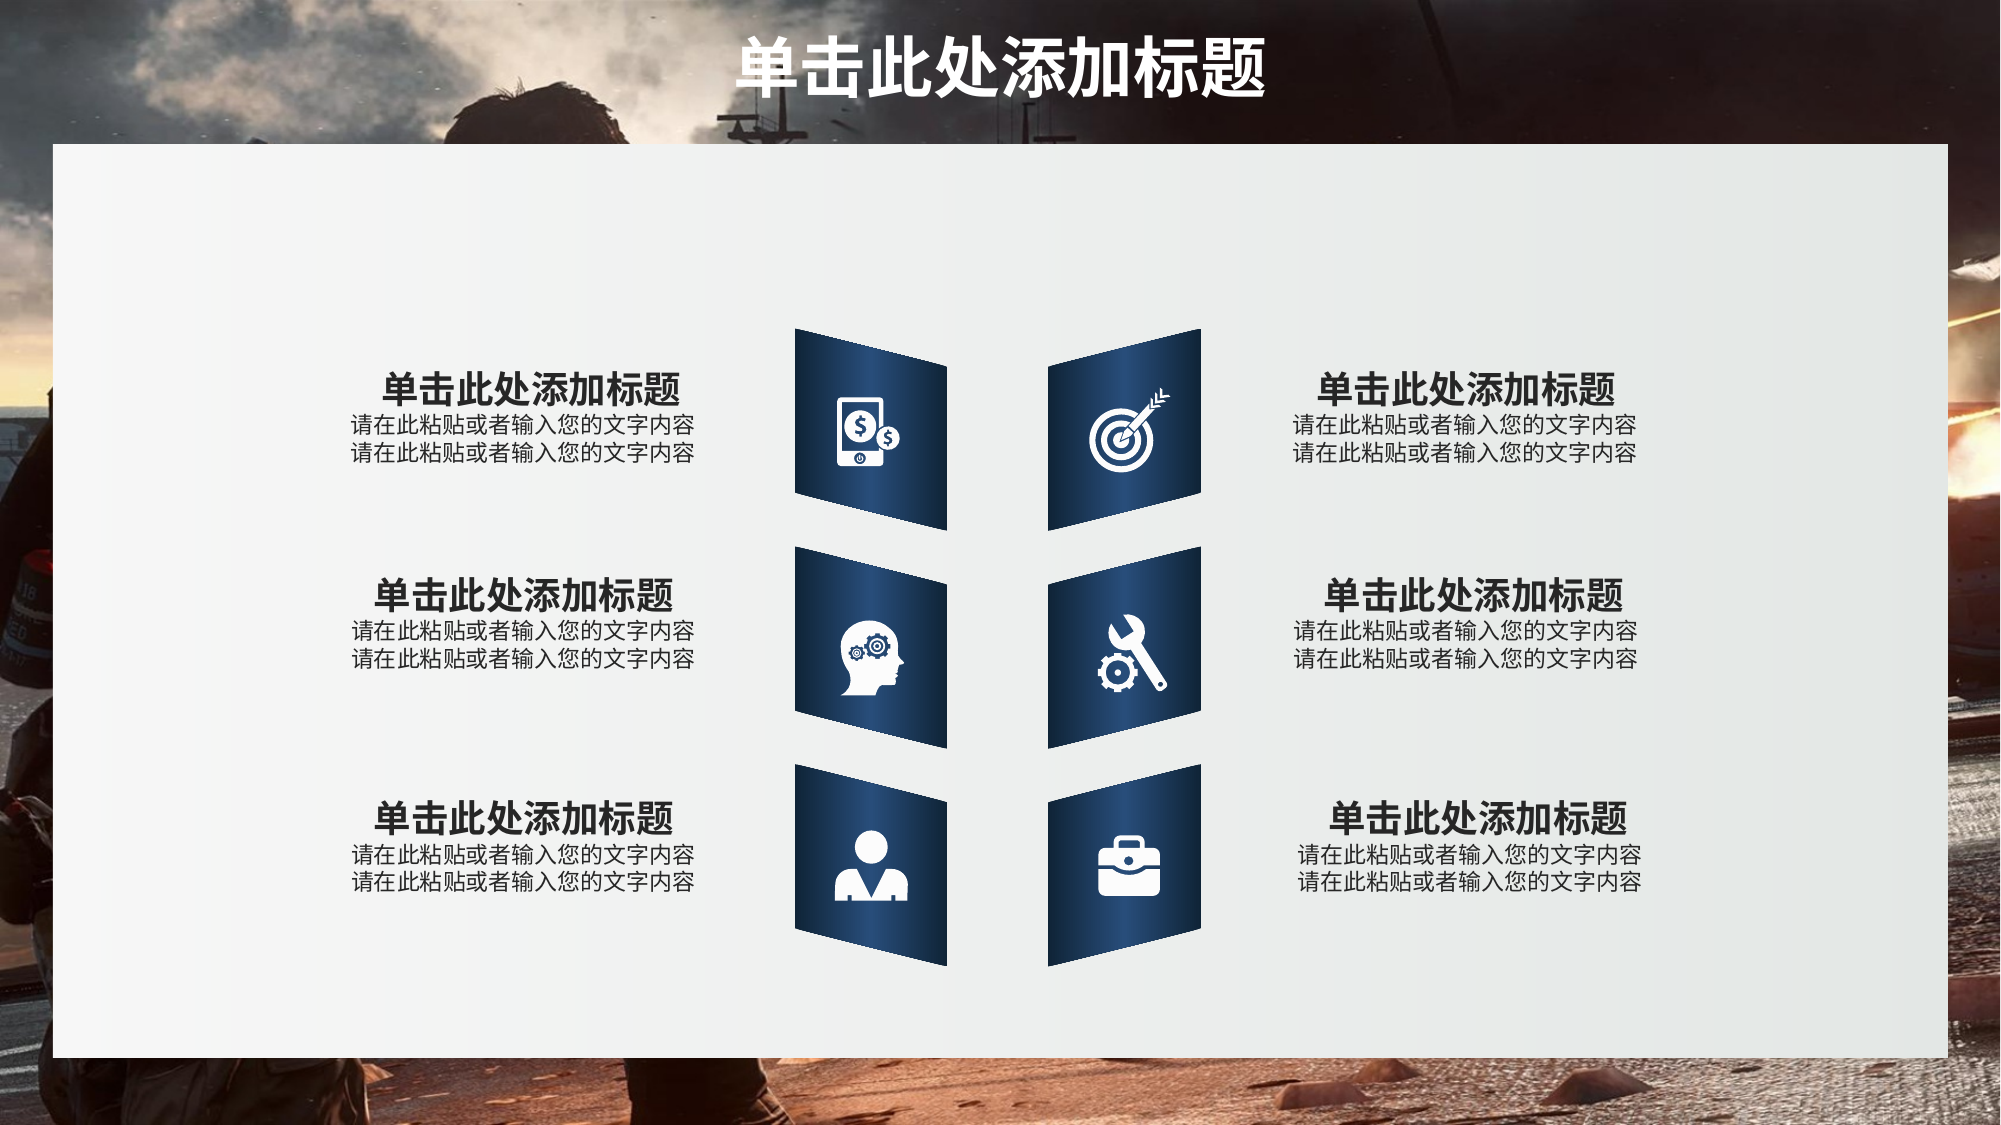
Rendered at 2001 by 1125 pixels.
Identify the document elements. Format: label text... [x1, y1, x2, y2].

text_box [840, 620, 908, 696]
text_box [1047, 764, 1201, 967]
text_box [1047, 546, 1201, 749]
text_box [1098, 835, 1160, 896]
text_box [794, 764, 948, 967]
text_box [1089, 387, 1171, 473]
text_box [837, 397, 901, 467]
text_box 单击此处添加标题 请在此粘贴或者输入您的文字内容 请在此粘贴或者输入您的文字内容 [1278, 564, 1654, 742]
picture [0, 0, 2001, 1125]
text_box [794, 328, 948, 531]
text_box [1097, 613, 1168, 693]
text_box [52, 144, 1948, 1058]
text_box 单击此处添加标题 请在此粘贴或者输入您的文字内容 请在此粘贴或者输入您的文字内容 [336, 564, 711, 742]
text_box [1047, 328, 1201, 531]
text_box 单击此处添加标题 请在此粘贴或者输入您的文字内容 请在此粘贴或者输入您的文字内容 [1282, 788, 1658, 966]
text_box 单击此处添加标题 请在此粘贴或者输入您的文字内容 请在此粘贴或者输入您的文字内容 [336, 787, 711, 938]
text_box 单击此处添加标题 [718, 18, 1283, 114]
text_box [834, 830, 908, 901]
text_box 单击此处添加标题 请在此粘贴或者输入您的文字内容 请在此粘贴或者输入您的文字内容 [335, 358, 711, 536]
text_box 单击此处添加标题 请在此粘贴或者输入您的文字内容 请在此粘贴或者输入您的文字内容 [1278, 358, 1653, 536]
text_box [794, 546, 948, 749]
